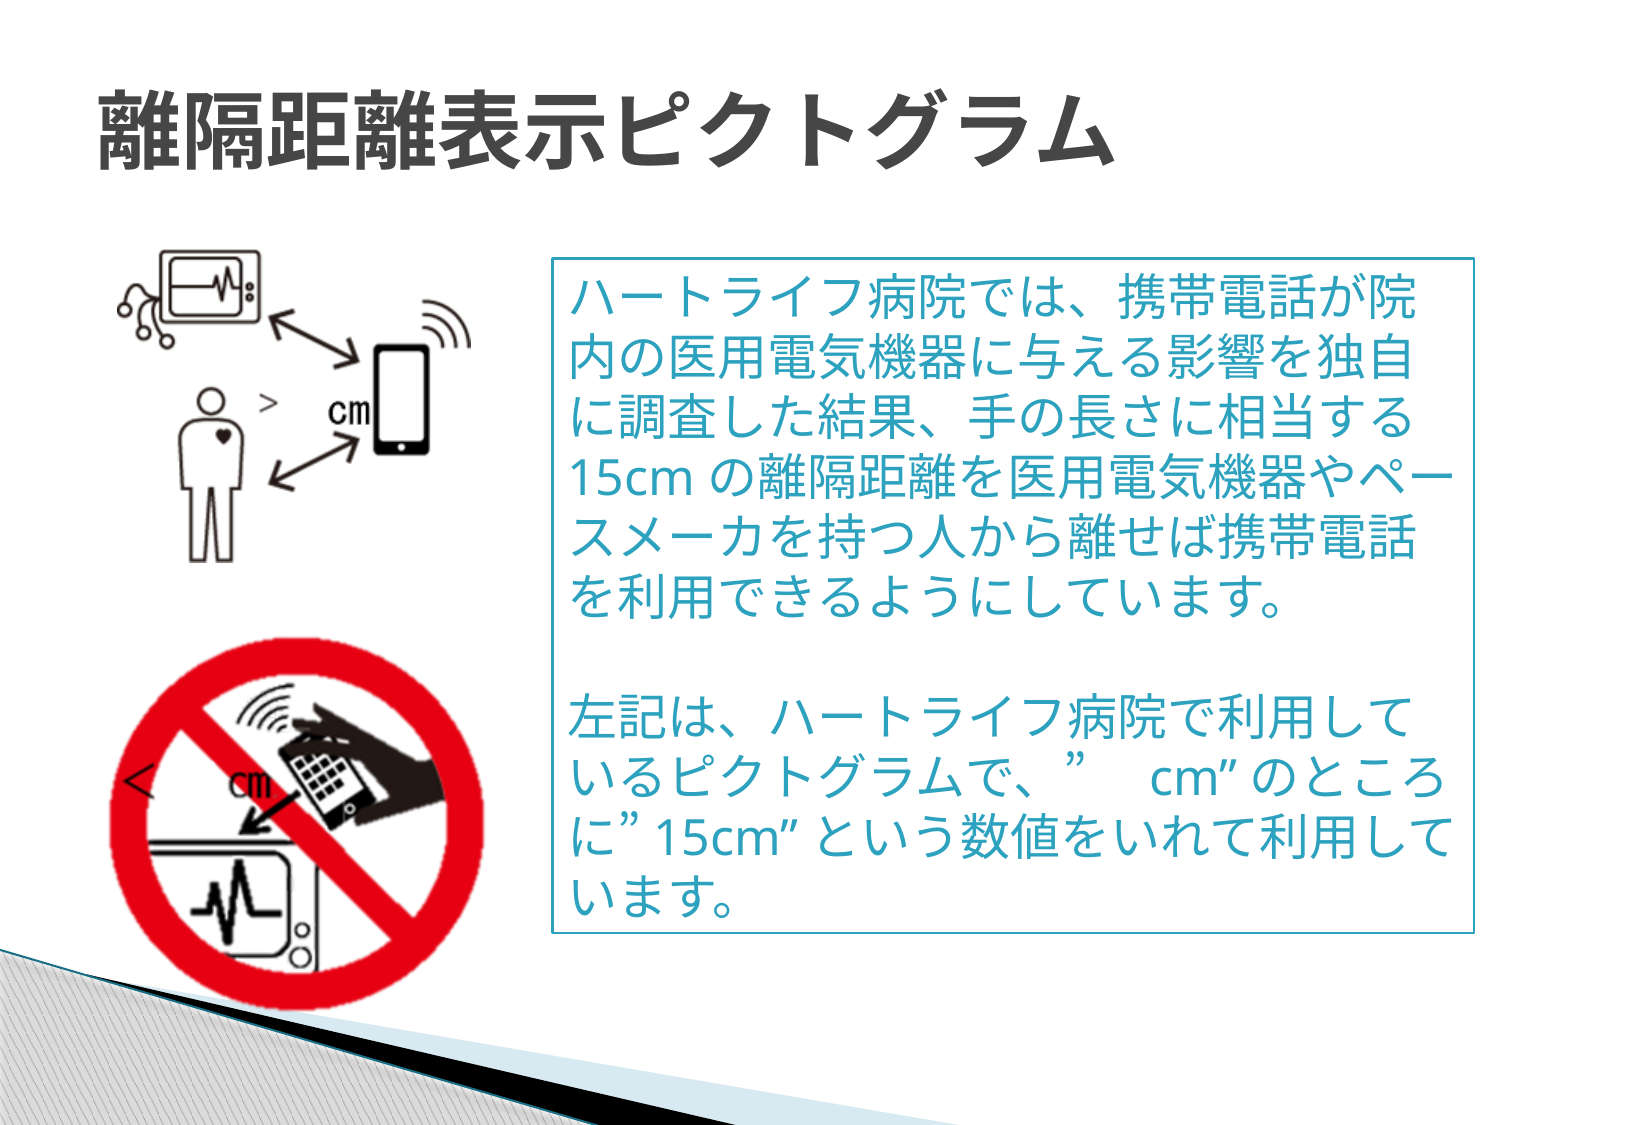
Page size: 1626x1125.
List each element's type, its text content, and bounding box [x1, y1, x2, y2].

title 離隔距離表示ピクトグラム [81, 34, 1544, 223]
picture [91, 633, 497, 1021]
text_box ハートライフ病院では、携帯電話が院内の医用電気機器に与える影響を独自に調査した結果、手の長さに相当する15cmの離隔距離を医用電気機器やペースメーカを持つ人から離せば携帯電話を利用できるようにしています。 左記は、ハートライフ病院で利用しているピクトグラムで、” cm”のところに”15cm”という数値をいれて利用しています。 [552, 258, 1474, 933]
picture [117, 249, 471, 563]
